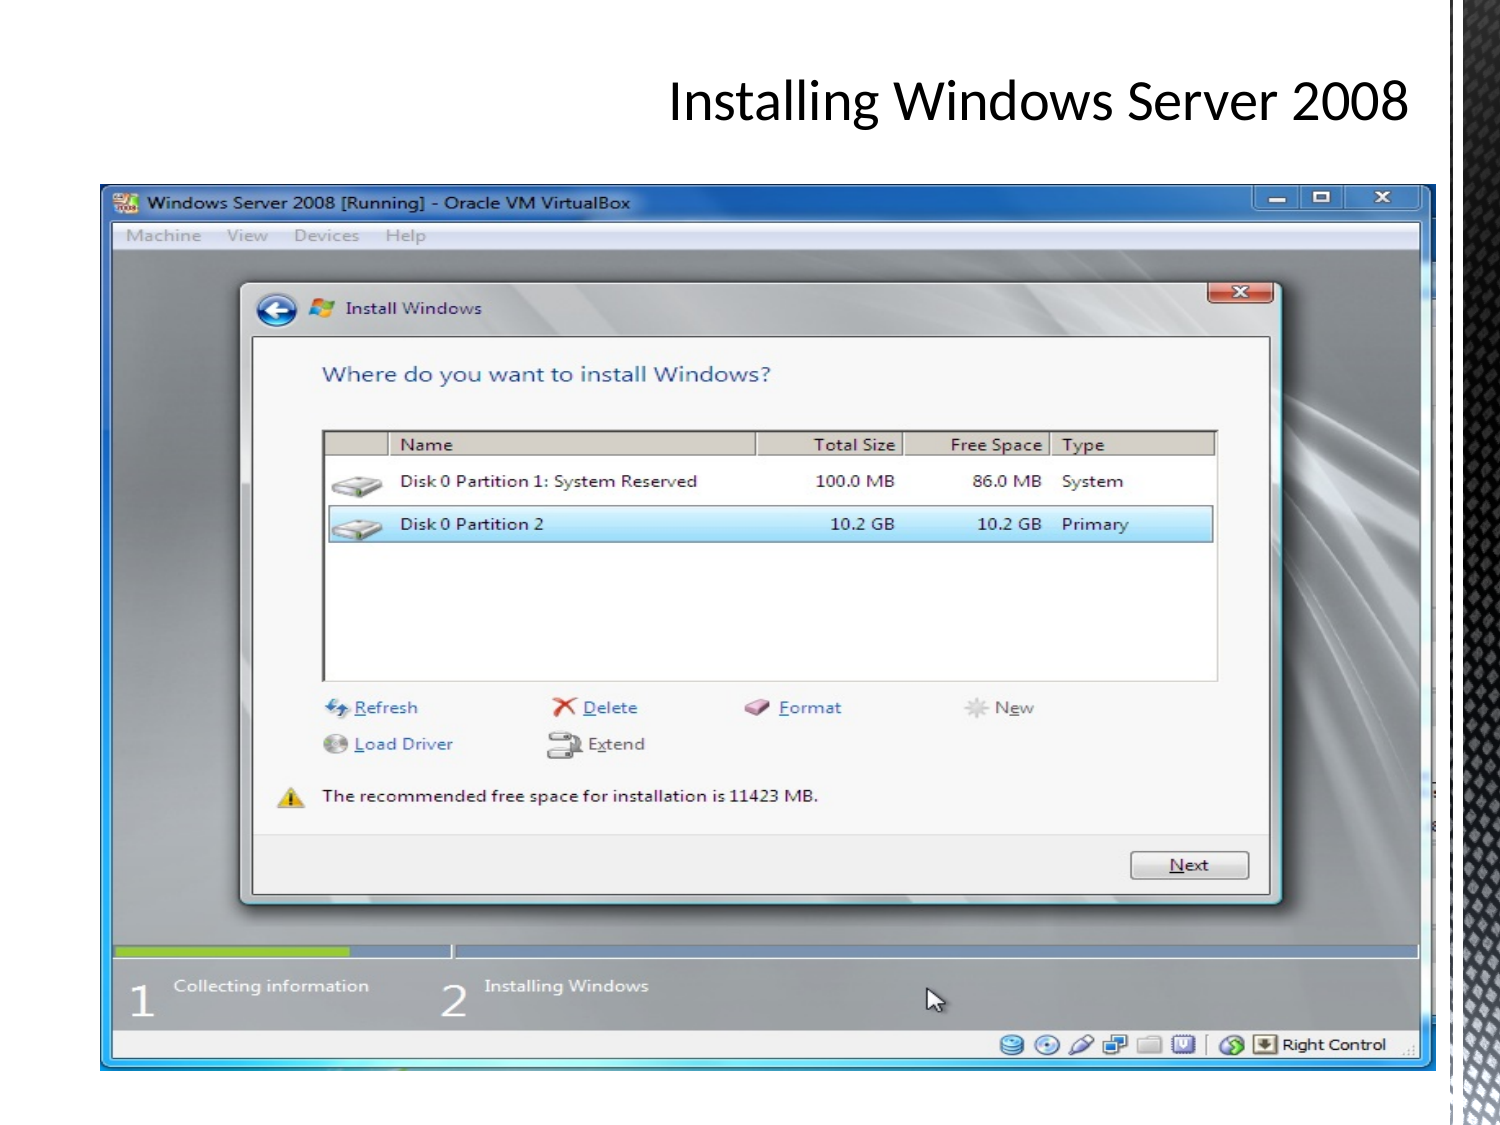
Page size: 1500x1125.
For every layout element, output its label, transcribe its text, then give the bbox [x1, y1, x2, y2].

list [100, 184, 1436, 1071]
picture [1447, 0, 1500, 1125]
title Installing Windows Server 2008 [75, 45, 1425, 149]
